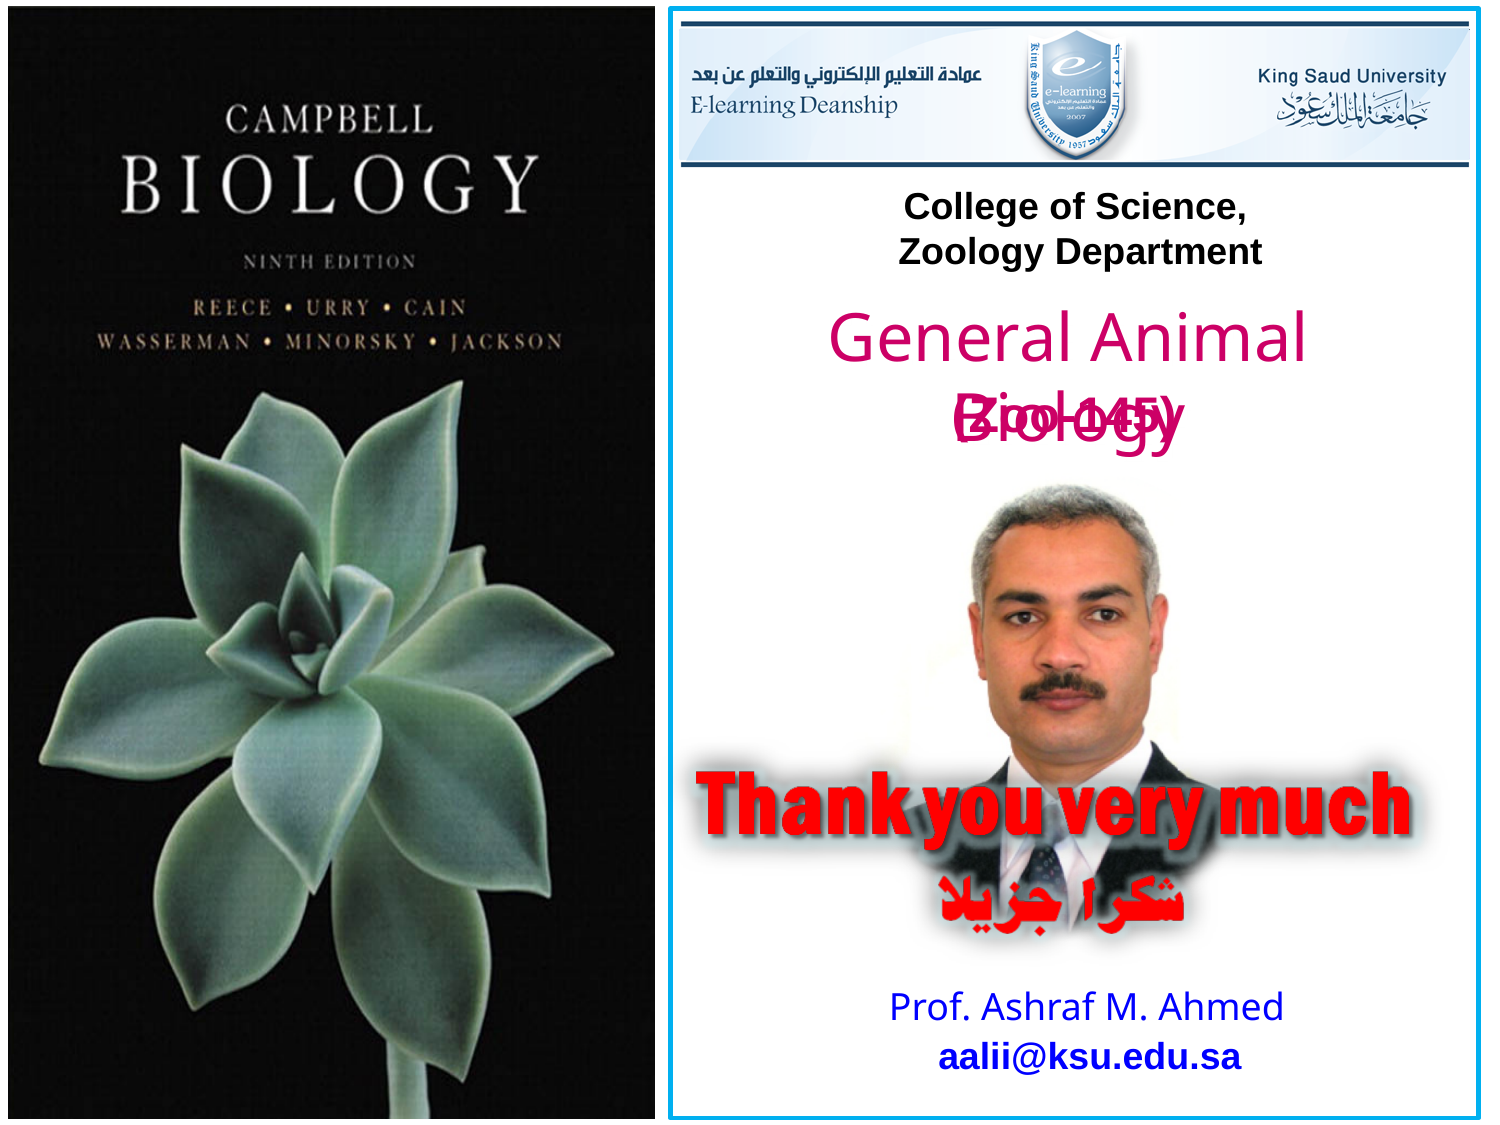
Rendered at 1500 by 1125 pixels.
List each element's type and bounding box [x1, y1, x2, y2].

picture [678, 762, 1424, 957]
text_box [670, 8, 1480, 1119]
picture [7, 6, 656, 1120]
